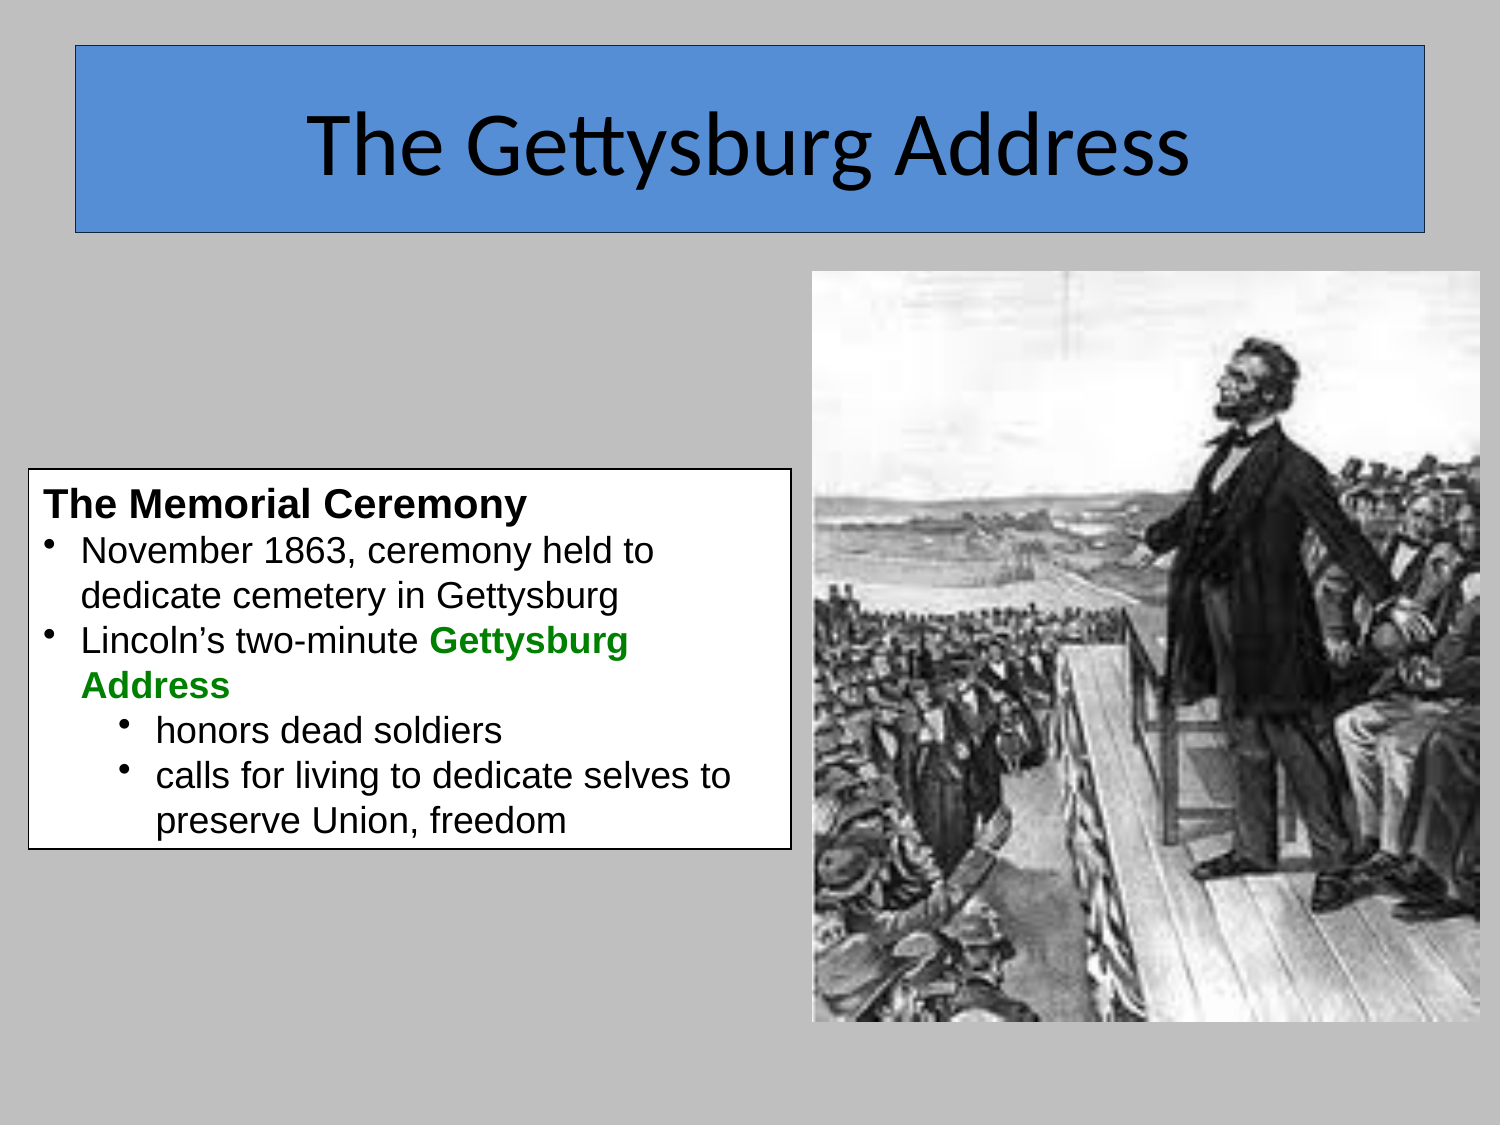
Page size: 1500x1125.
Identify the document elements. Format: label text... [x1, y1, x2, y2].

picture [812, 271, 1480, 1023]
title The Gettysburg Address [75, 45, 1425, 233]
text_box The Memorial Ceremony November 1863, ceremony held to dedicate cemetery in Gettysburg Lincoln’s two-minute Gettysburg Address honors dead soldiers calls for living to dedicate selves to preserve Union, freedom [28, 469, 791, 849]
